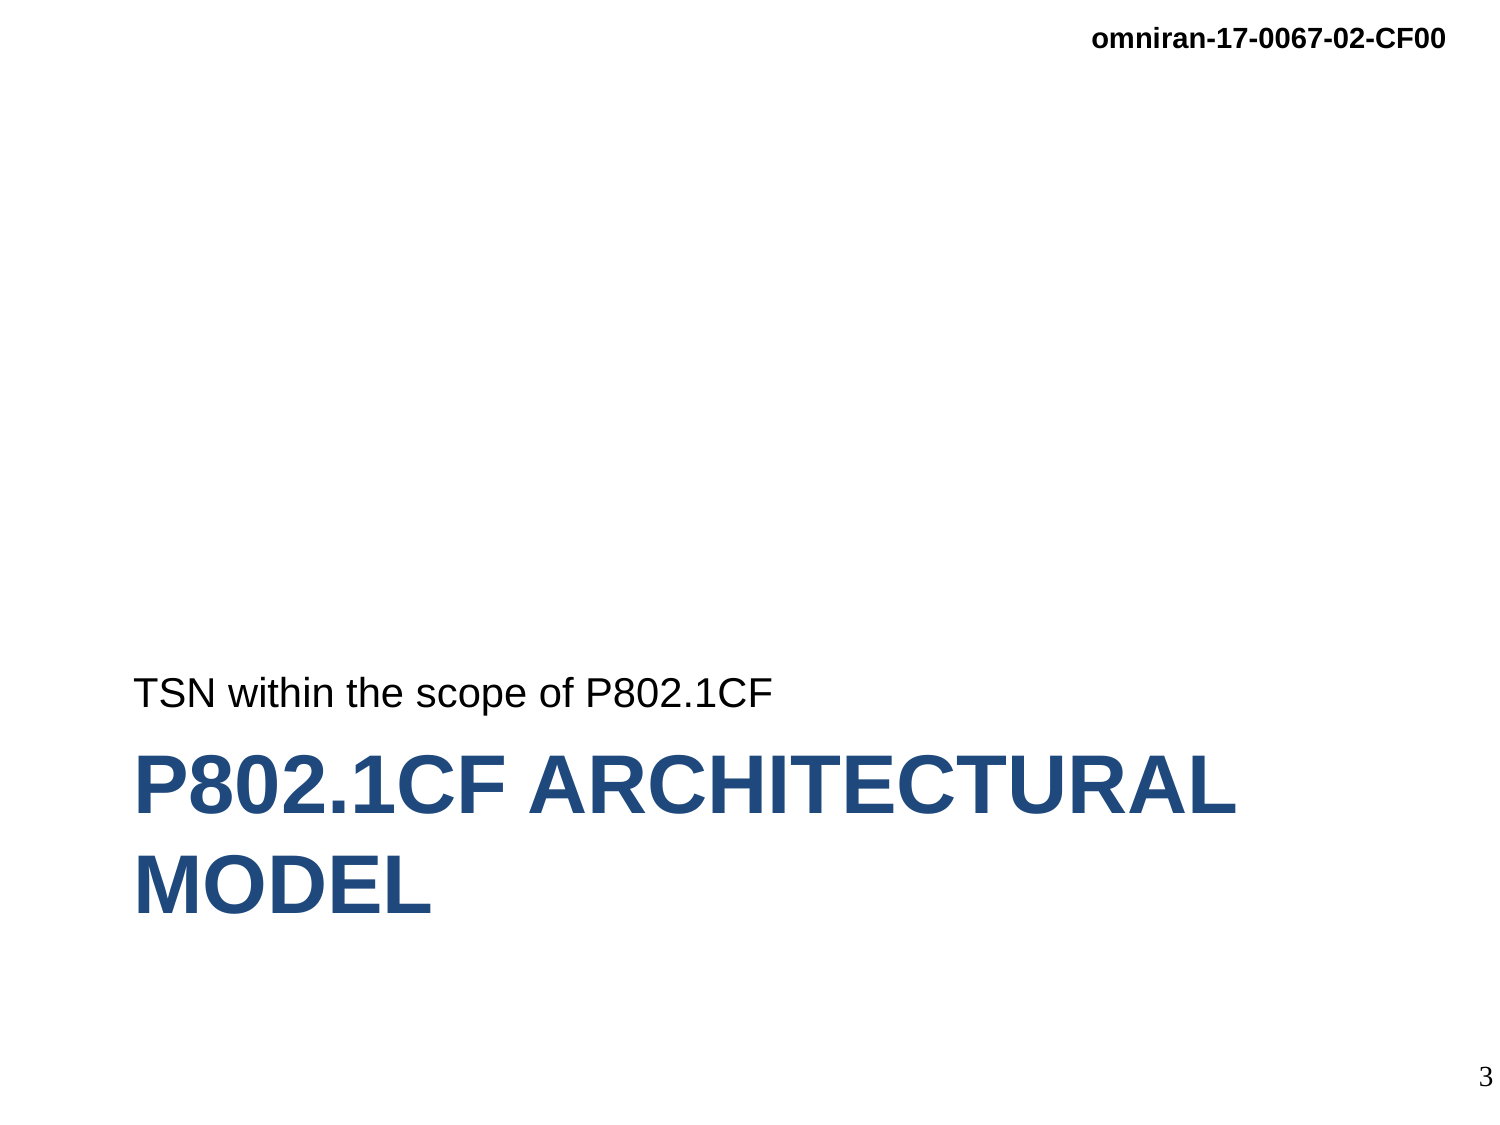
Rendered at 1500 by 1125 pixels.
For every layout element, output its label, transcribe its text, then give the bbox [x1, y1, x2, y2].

title P802.1CF architectural model [118, 723, 1394, 947]
list TSN within the scope of P802.1CF [118, 476, 1394, 723]
